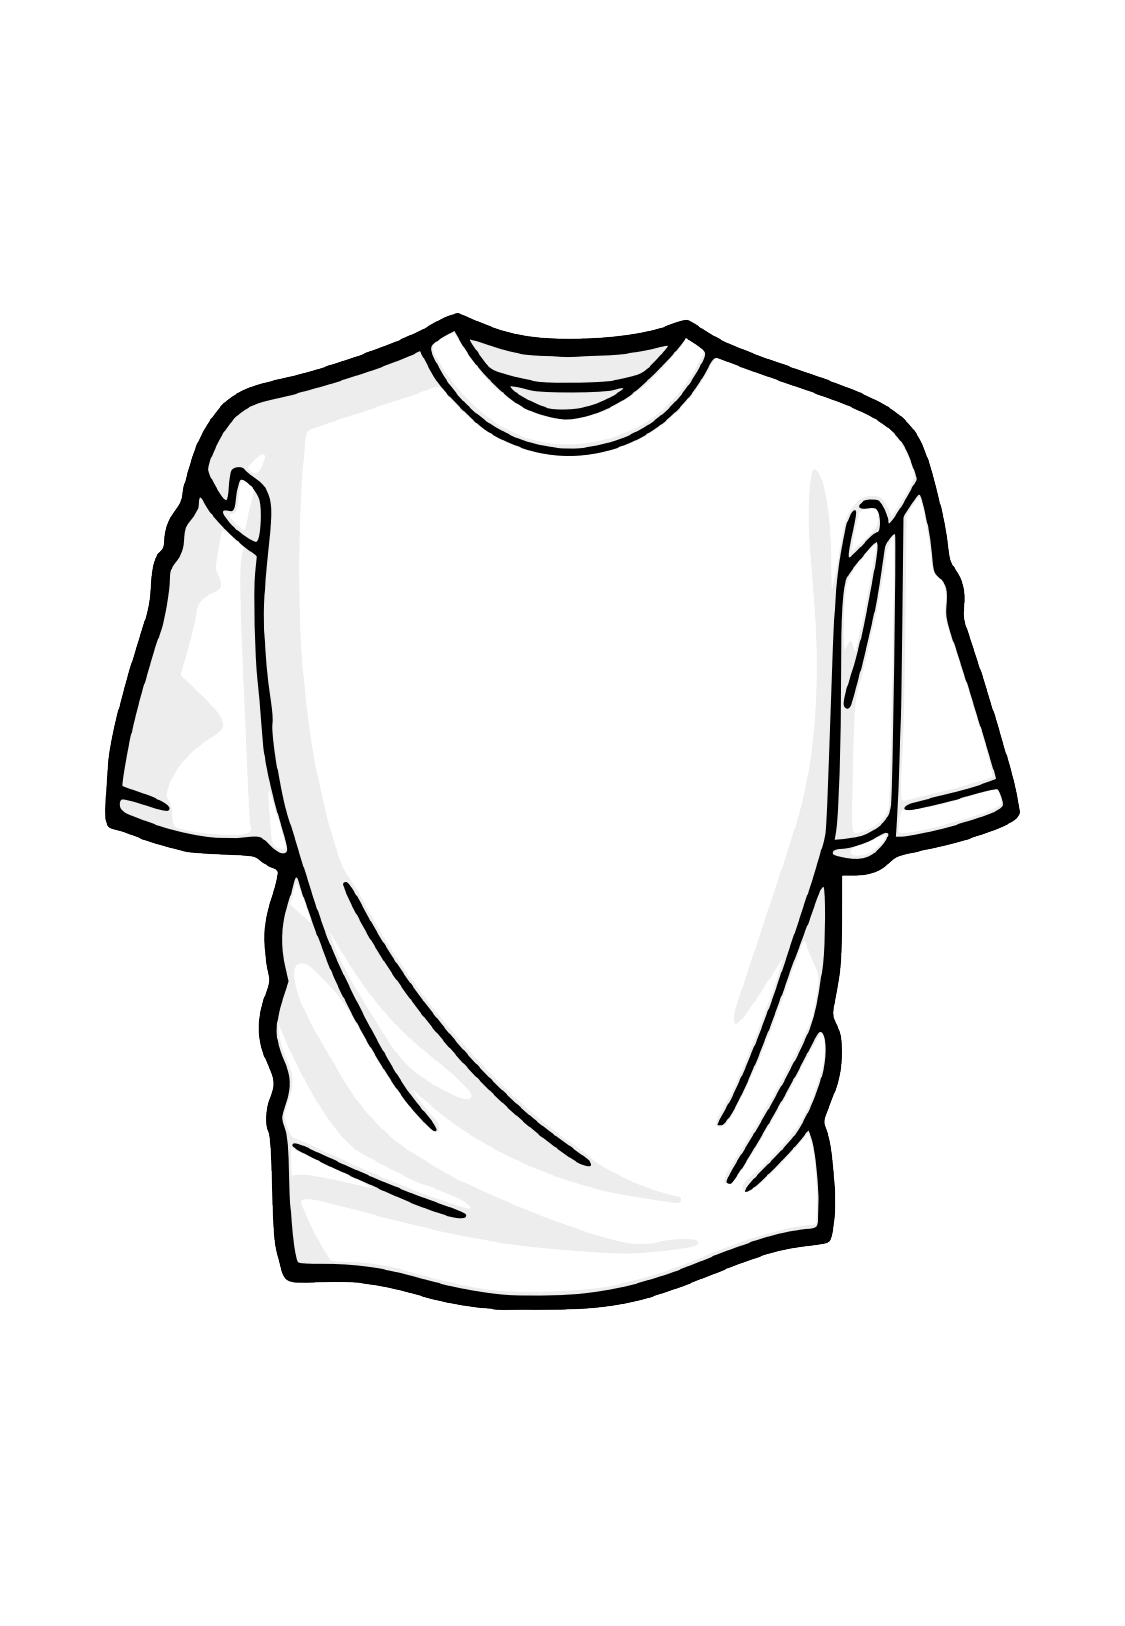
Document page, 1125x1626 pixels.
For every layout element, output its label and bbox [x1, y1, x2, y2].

picture [105, 313, 1020, 1310]
